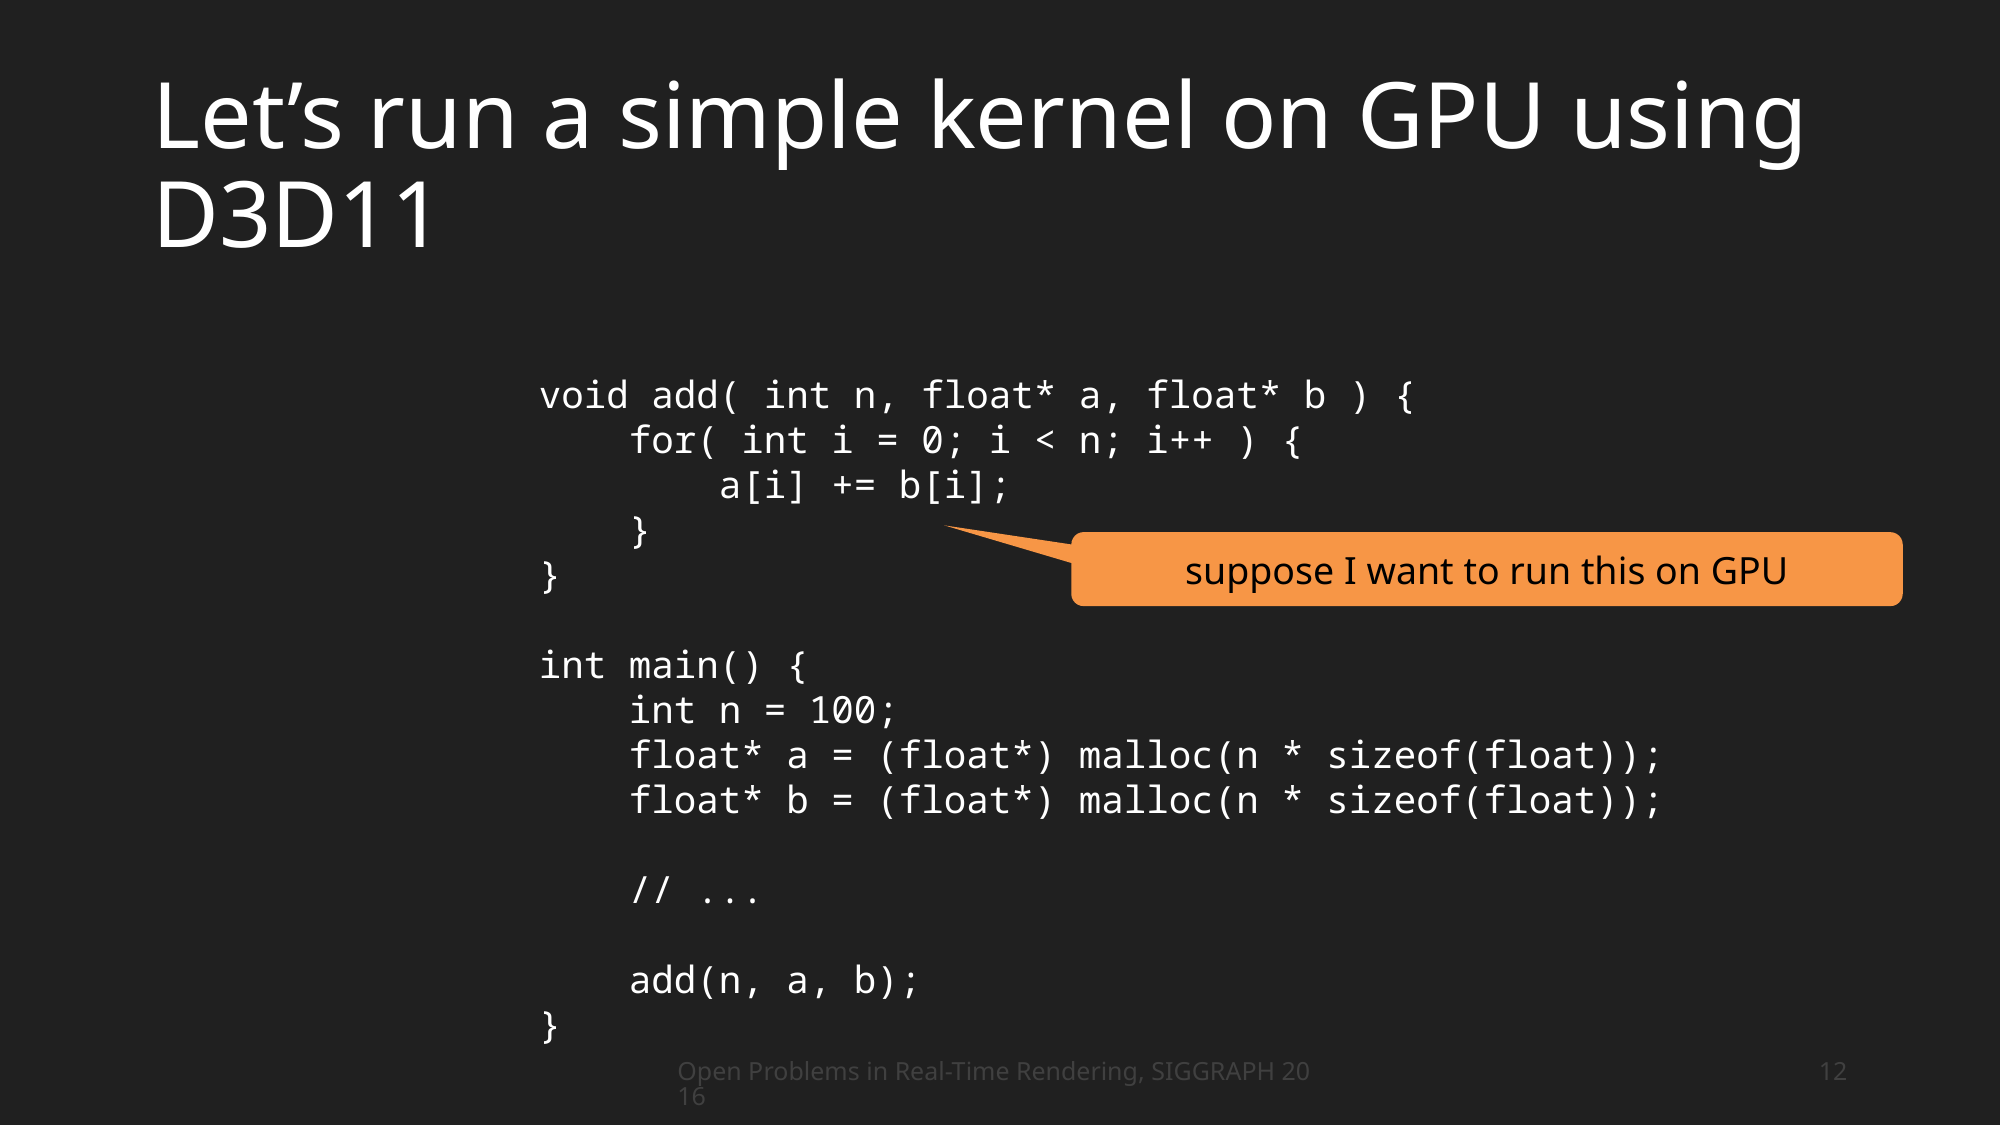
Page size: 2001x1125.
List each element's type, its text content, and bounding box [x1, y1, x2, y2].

footer Open Problems in Real-Time Rendering, SIGGRAPH 2016 [662, 1042, 1338, 1103]
text_box void add( int n, float* a, float* b ) { for( int i = 0; i < n; i++ ) { a[i] += b[i]; } } int main() { int n = 100; float* a = (float*) malloc(n * sizeof(float)); float* b = (float*) malloc(n * sizeof(float)); // ... add(n, a, b); } [524, 318, 689, 425]
slide_number 12 [1412, 1042, 1863, 1103]
title Let’s run a simple kernel on GPU using D3D11 [137, 59, 1863, 278]
text_box suppose I want to run this on GPU [943, 524, 1904, 608]
